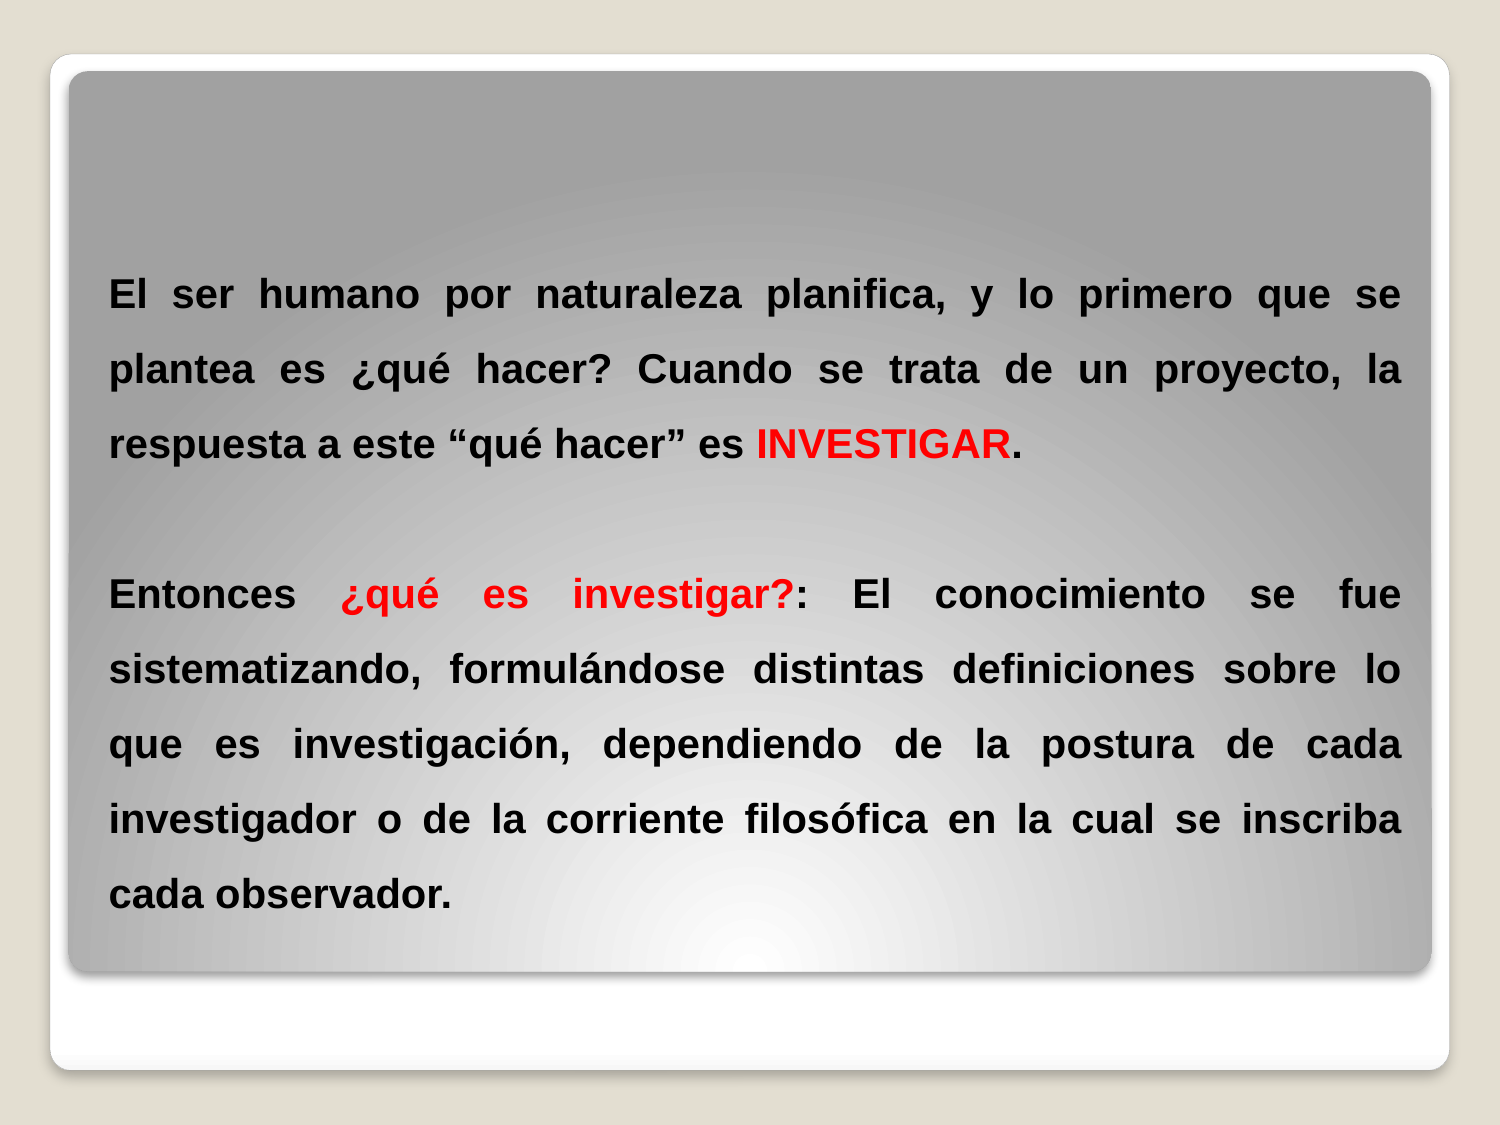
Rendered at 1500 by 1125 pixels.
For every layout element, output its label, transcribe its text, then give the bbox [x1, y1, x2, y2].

text_box El ser humano por naturaleza planifica, y lo primero que se plantea es ¿qué hacer? Cuando se trata de un proyecto, la respuesta a este “qué hacer” es INVESTIGAR. Entonces ¿qué es investigar?: El conocimiento se fue sistematizando, formulándose distintas definiciones sobre lo que es investigación, dependiendo de la postura de cada investigador o de la corriente filosófica en la cual se inscriba cada observador. [93, 234, 1417, 925]
